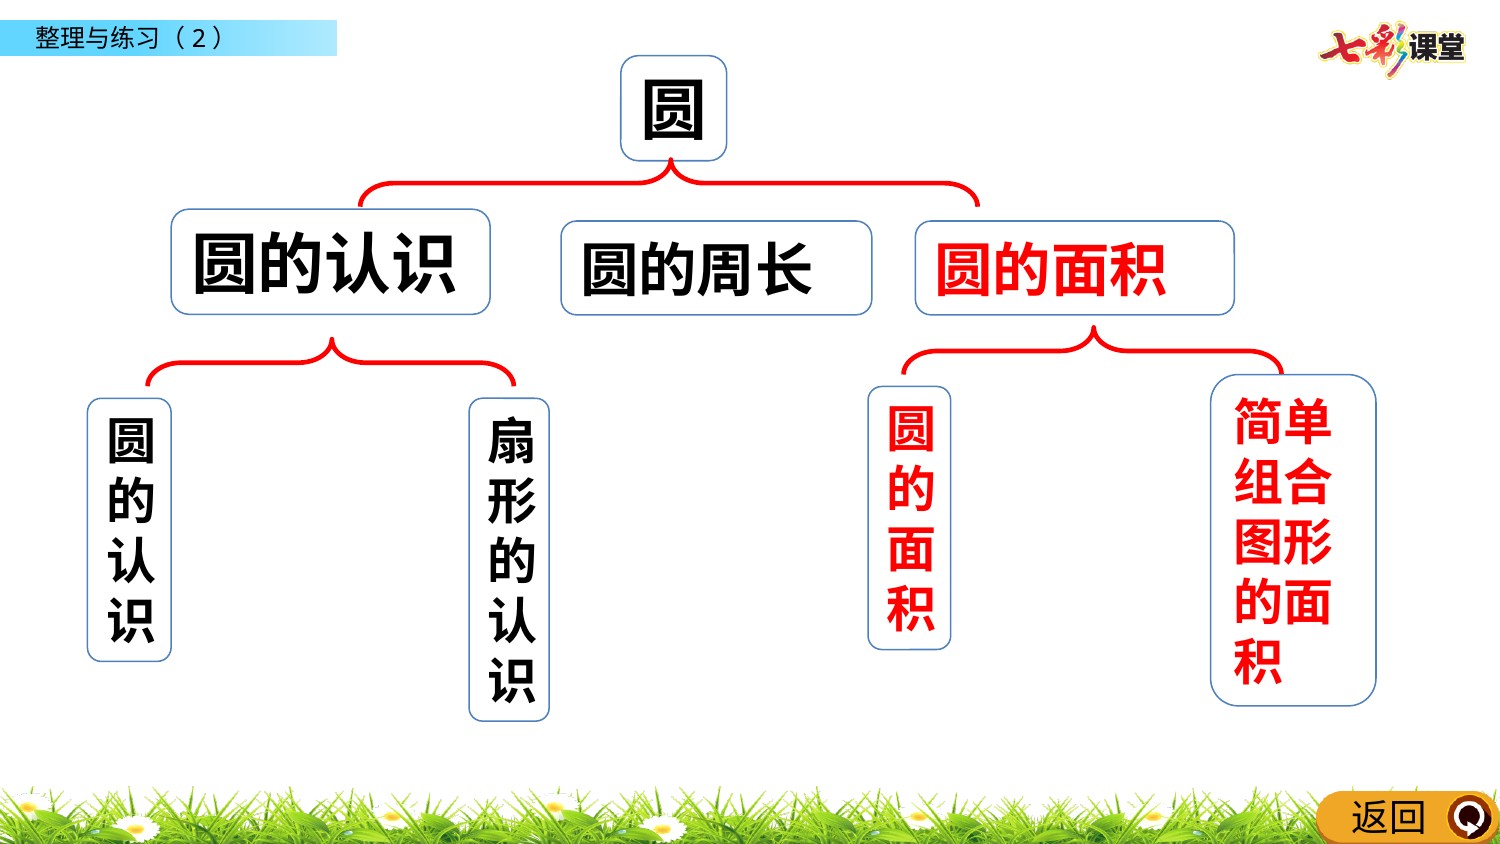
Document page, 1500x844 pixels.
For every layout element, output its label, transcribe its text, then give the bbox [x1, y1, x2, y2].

text_box 扇形的认识 [469, 398, 550, 722]
text_box 圆的周长 [561, 220, 872, 315]
text_box 简单组合图形的面积 [1210, 374, 1376, 706]
text_box 圆 [620, 55, 727, 161]
text_box 圆的认识 [87, 398, 172, 662]
text_box [902, 326, 1283, 375]
picture [1316, 20, 1468, 80]
text_box 圆的面积 [868, 386, 951, 650]
text_box 圆的面积 [915, 220, 1235, 315]
text_box [359, 158, 979, 207]
picture [0, 786, 1500, 844]
text_box [147, 339, 514, 387]
text_box 圆的认识 [171, 209, 491, 315]
